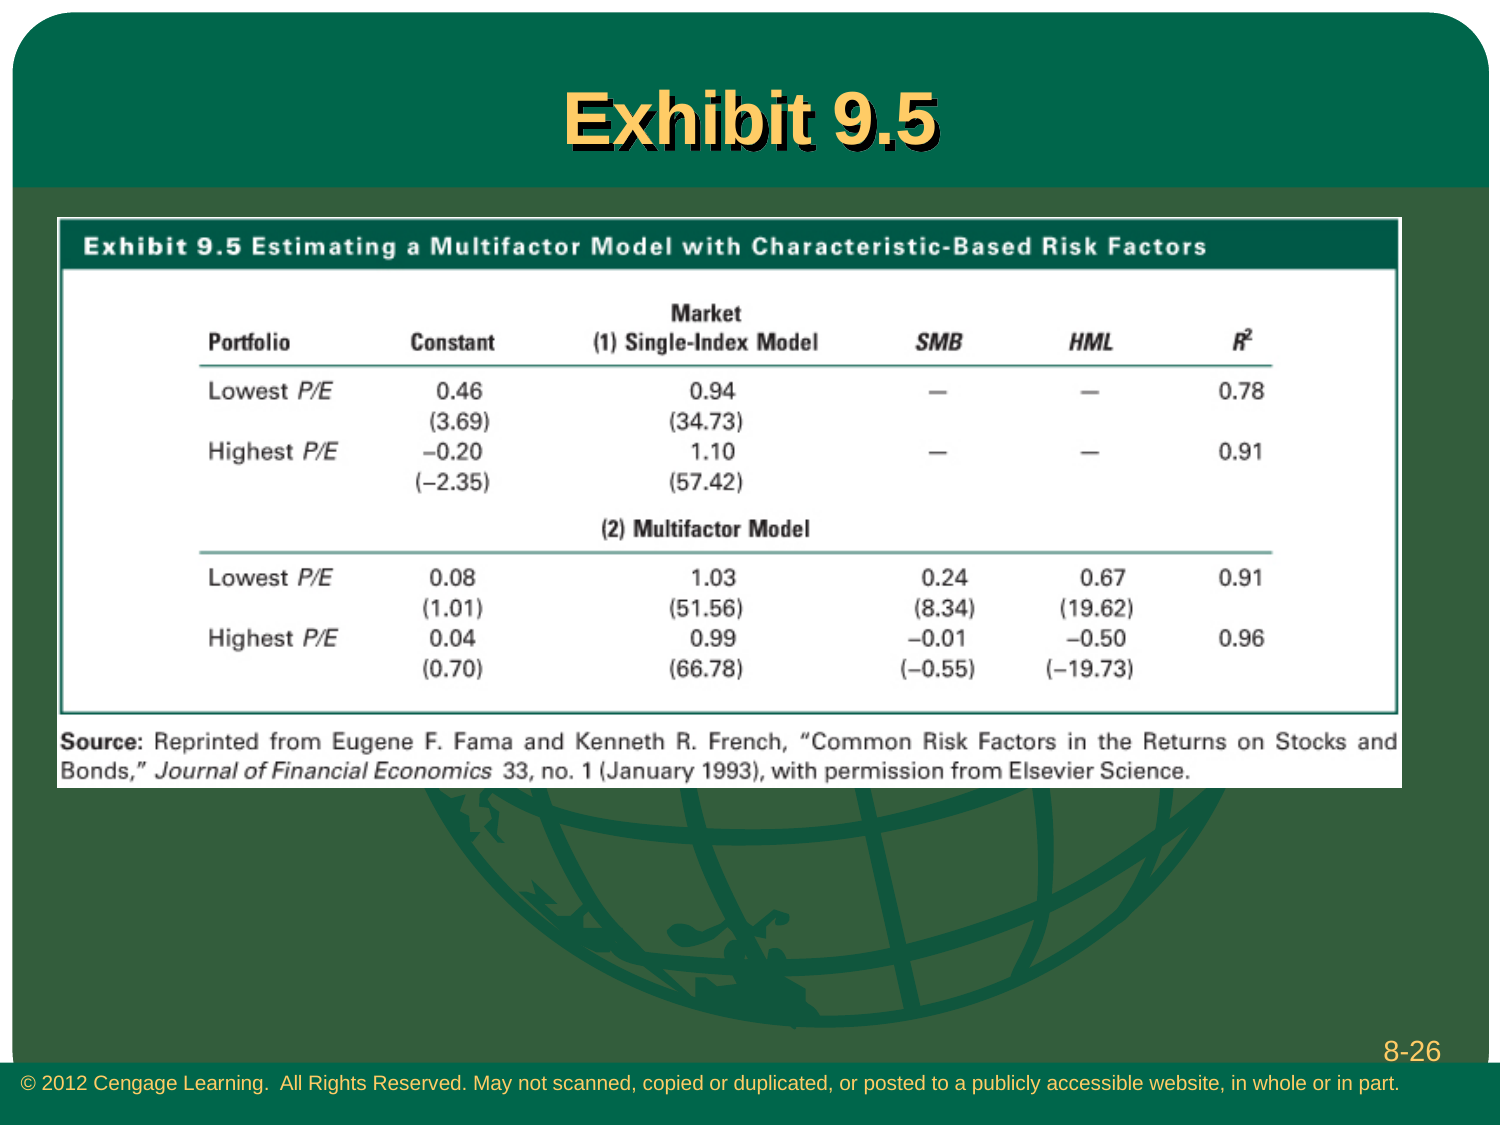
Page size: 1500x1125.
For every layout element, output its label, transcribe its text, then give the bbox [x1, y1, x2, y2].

footer © 2012 Cengage Learning. All Rights Reserved. May not scanned, copied or duplicated, or posted to a publicly accessible website, in whole or in part. [0, 1062, 1500, 1125]
picture [57, 217, 1403, 788]
title Exhibit 9.5 [75, 37, 1425, 193]
slide_number 8-26 [1325, 1025, 1500, 1088]
